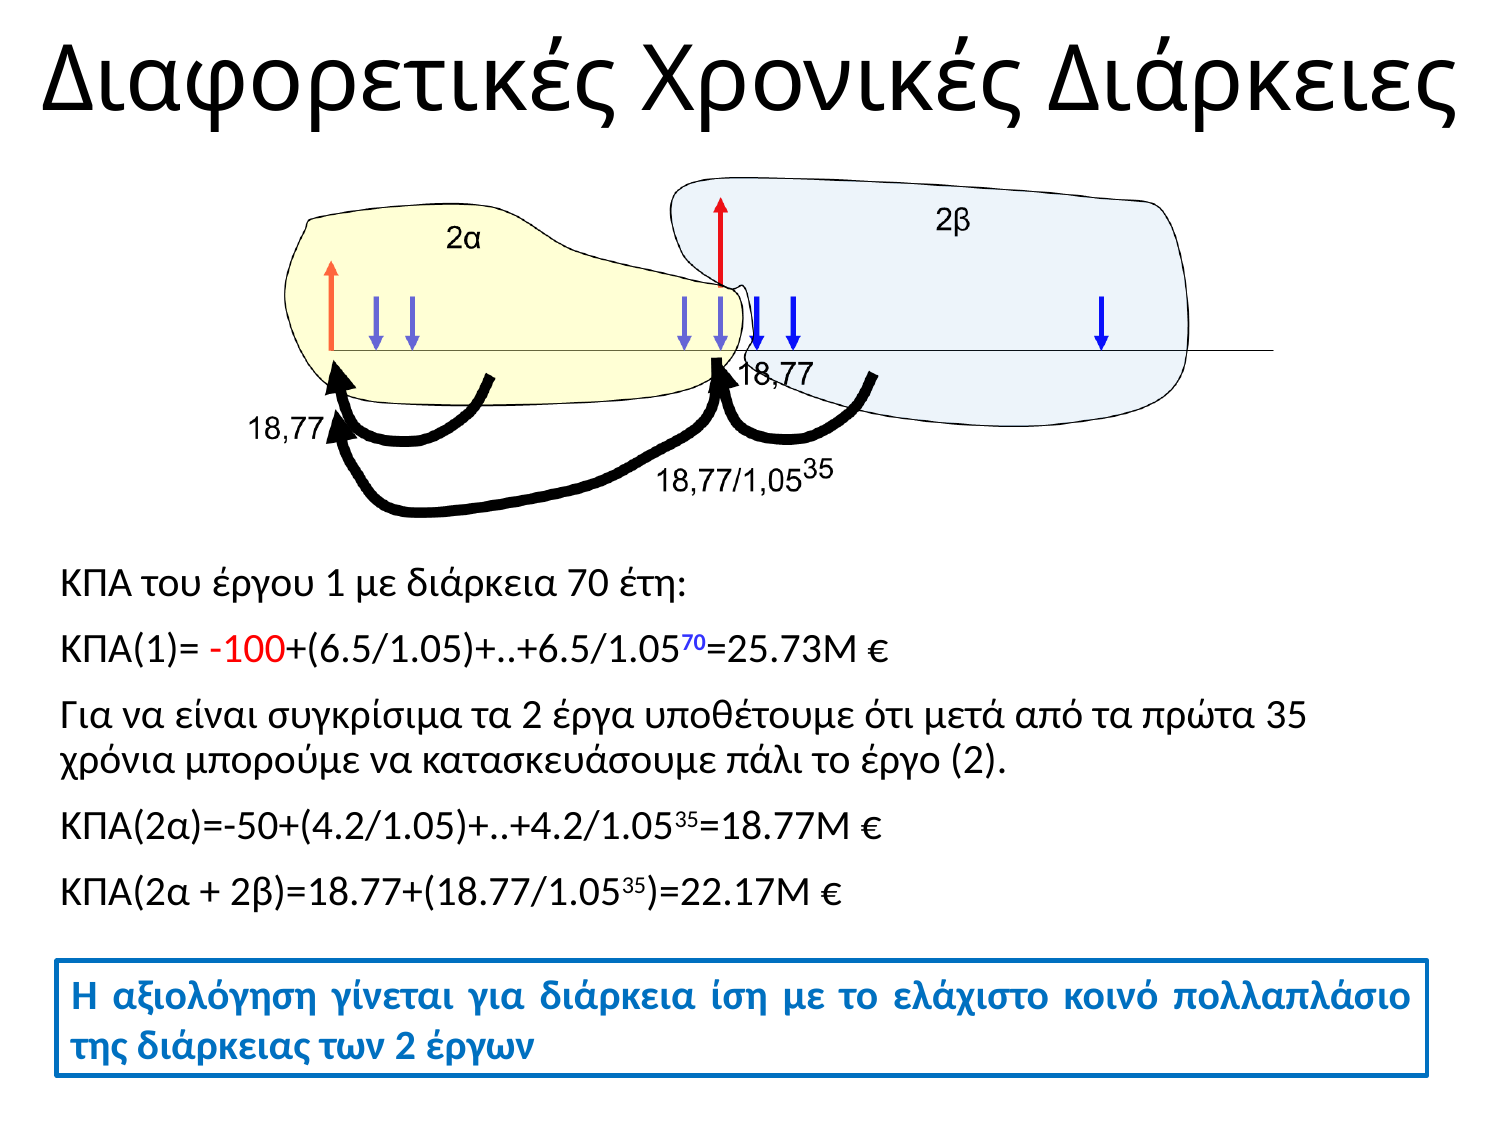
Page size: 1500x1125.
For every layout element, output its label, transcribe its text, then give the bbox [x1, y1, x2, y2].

list ΚΠΑ του έργου 1 με διάρκεια 70 έτη: ΚΠΑ(1)= -100+(6.5/1.05)+..+6.5/1.0570=25.73Μ € Για να είναι συγκρίσιμα τα 2 έργα υποθέτουμε ότι μετά από τα πρώτα 35 χρόνια μπορούμε να κατασκευάσουμε πάλι το έργο (2). ΚΠΑ(2α)=-50+(4.2/1.05)+..+4.2/1.0535=18.77Μ € ΚΠΑ(2α + 2β)=18.77+(18.77/1.0535)=22.17Μ € [45, 553, 1446, 982]
picture [225, 176, 1274, 518]
title Διαφορετικές Χρονικές Διάρκειες [0, 0, 1500, 161]
text_box Η αξιολόγηση γίνεται για διάρκεια ίση με το ελάχιστο κοινό πολλαπλάσιο της διάρκειας των 2 έργων [56, 960, 1428, 1076]
